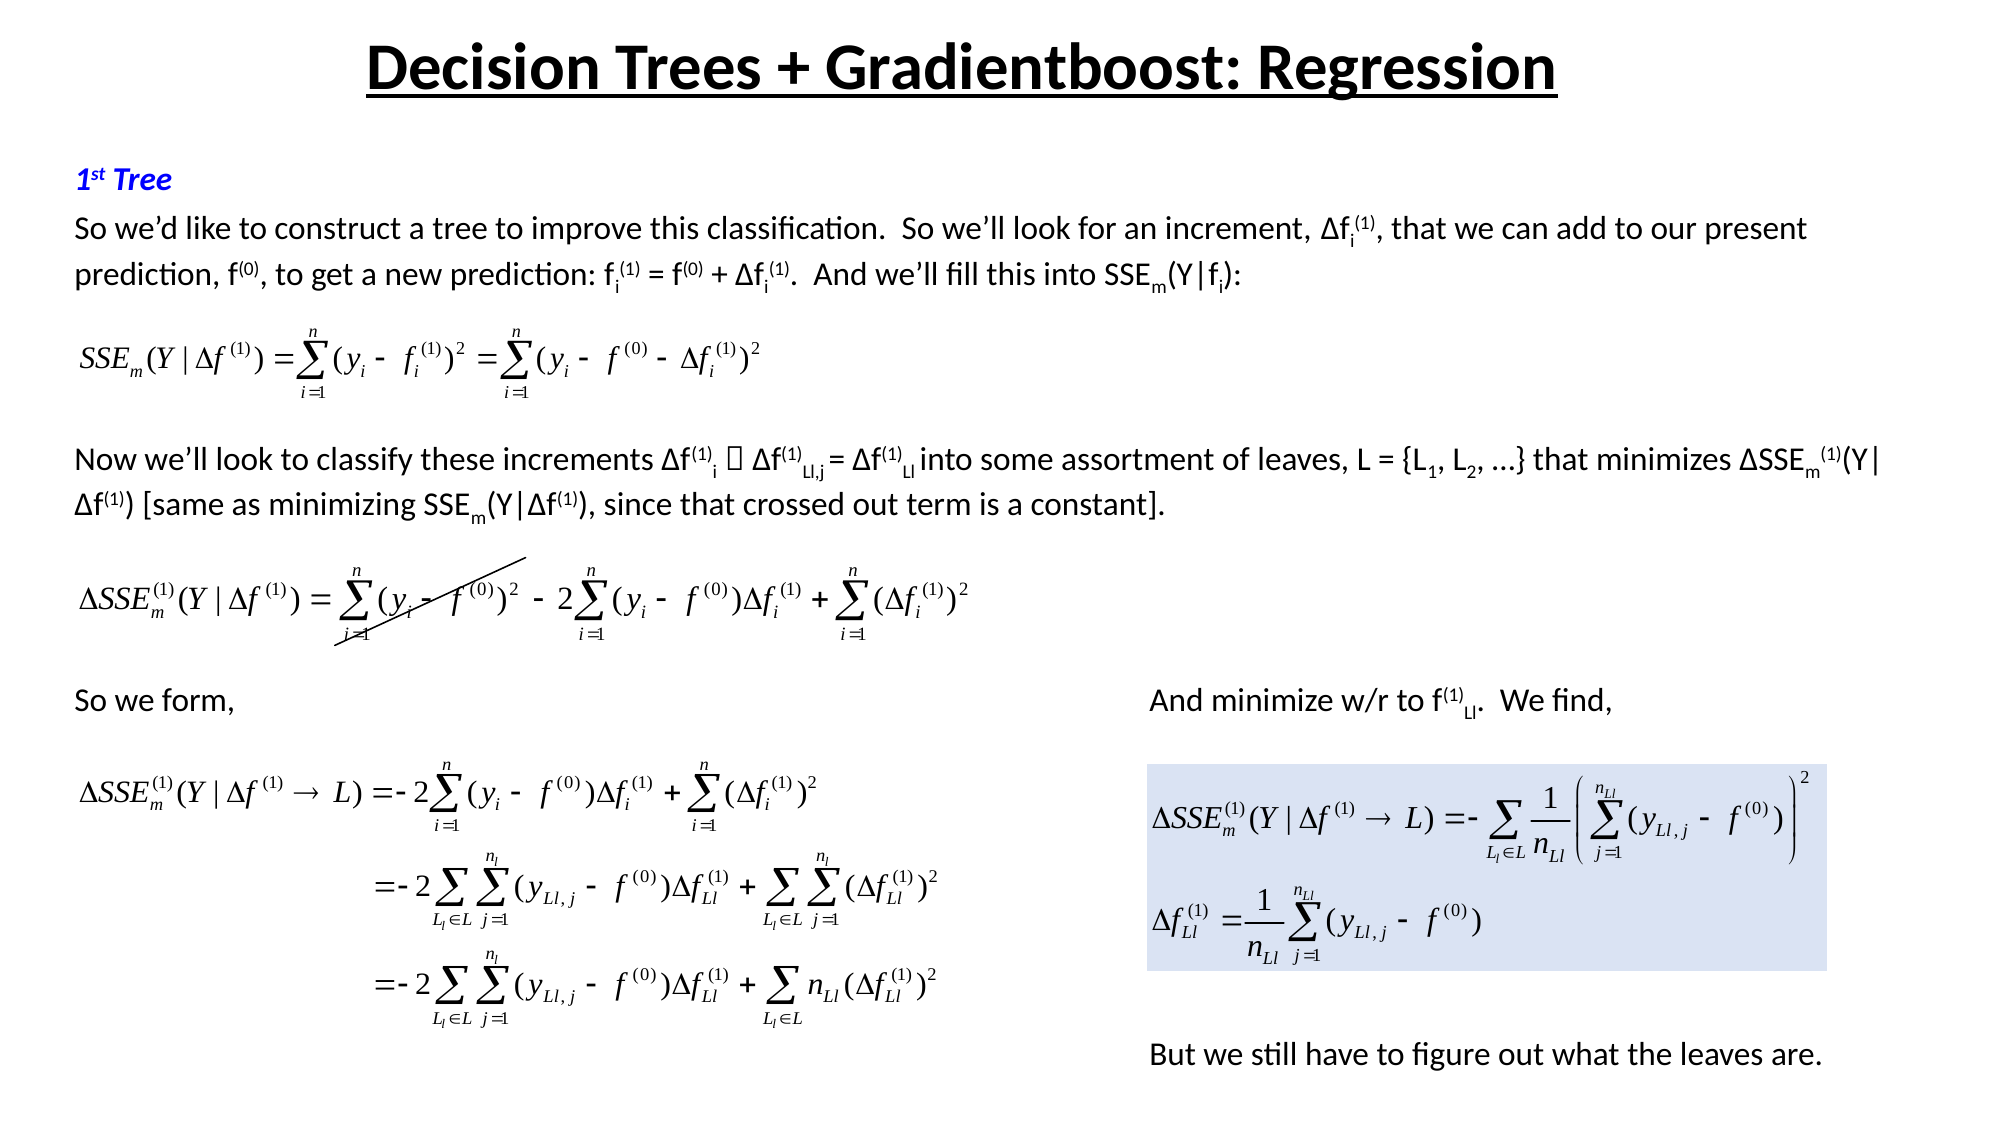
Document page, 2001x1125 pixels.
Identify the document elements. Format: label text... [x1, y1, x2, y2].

text_box But we still have to figure out what the leaves are. [1134, 1024, 1854, 1080]
text_box So we form, [59, 670, 313, 726]
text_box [1146, 763, 1828, 971]
text_box 1st Tree [59, 150, 313, 198]
text_box And minimize w/r to f(1)Ll. We find, [1134, 670, 1638, 731]
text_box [73, 550, 976, 654]
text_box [73, 750, 947, 1037]
text_box Now we’ll look to classify these increments Δf(1)i  Δf(1)Ll,j = Δf(1)Ll into some assortment of leaves, L = {L1, L2, …} that minimizes ΔSSEm(1)(Y|Δf(1)) [same as minimizing SSEm(Y|Δf(1)), since that crossed out term is a constant]. [59, 429, 1942, 536]
text_box So we’d like to construct a tree to improve this classification. So we’ll look for an increment, Δfi(1), that we can add to our present prediction, f(0), to get a new prediction: fi(1) = f(0) + Δfi(1). And we’ll fill this into SSEm(Y|fi): [59, 198, 1926, 305]
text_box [74, 316, 770, 406]
text_box Decision Trees + Gradientboost: Regression [351, 15, 1667, 111]
